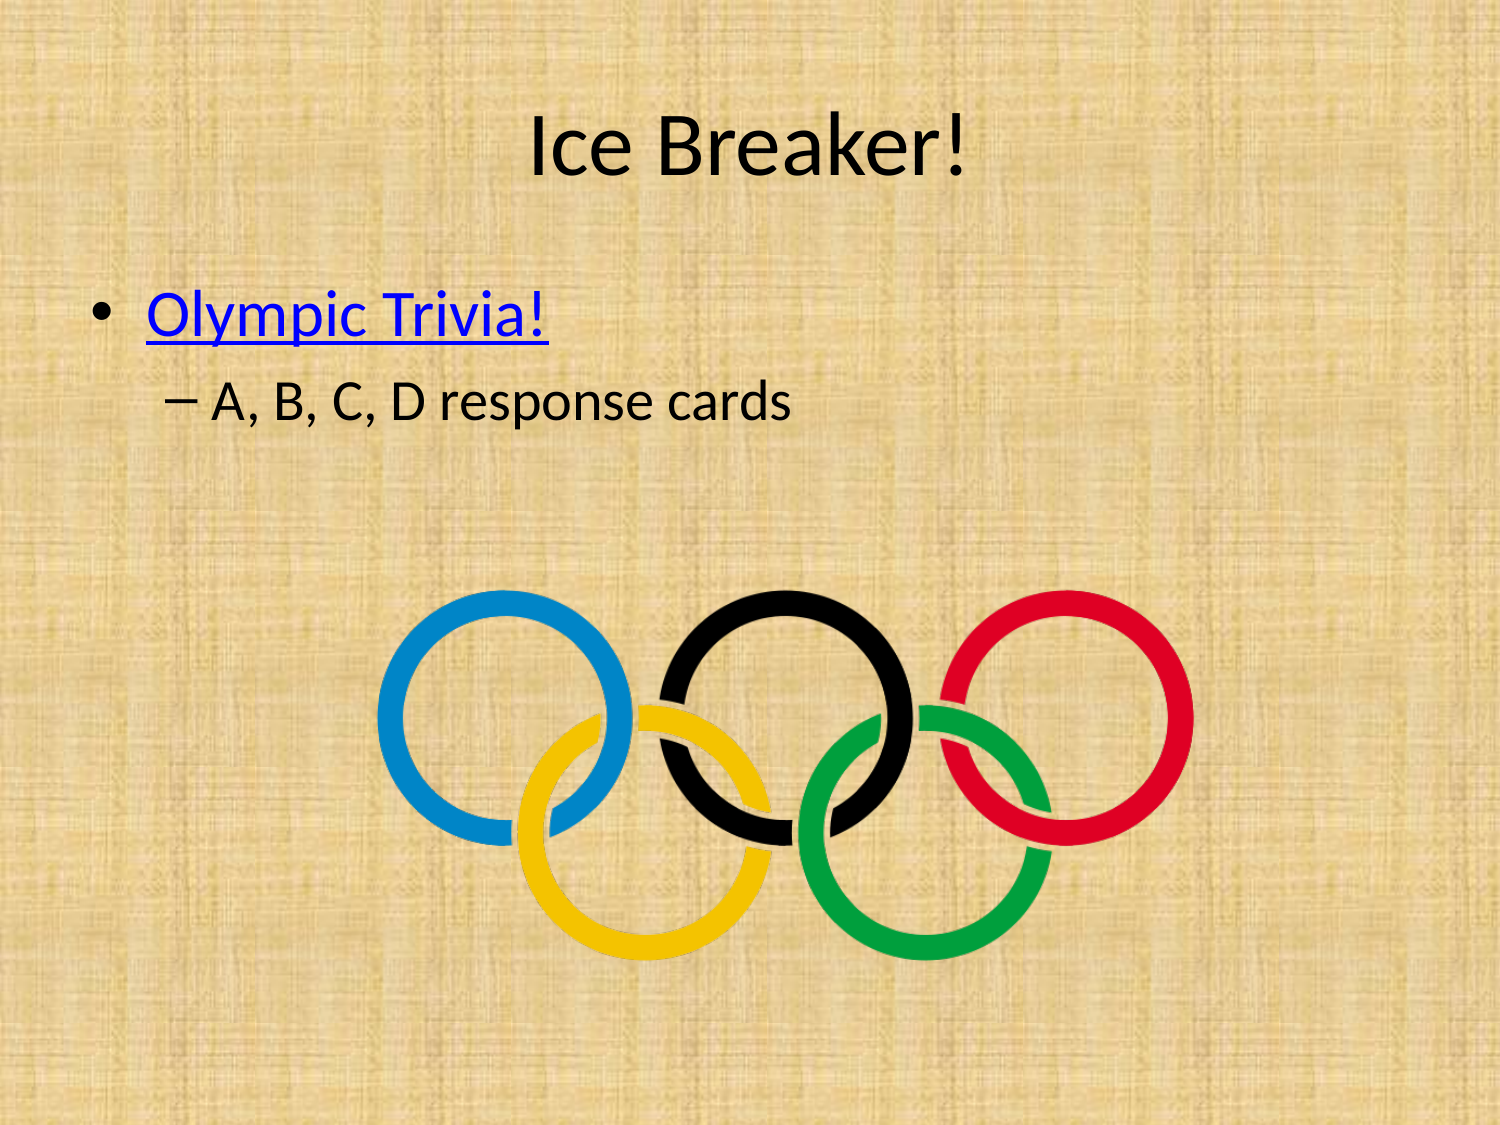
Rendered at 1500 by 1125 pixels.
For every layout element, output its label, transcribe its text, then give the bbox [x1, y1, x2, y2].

title Ice Breaker! [75, 45, 1425, 233]
picture [0, 0, 1500, 1125]
list Olympic Trivia! A, B, C, D response cards [75, 262, 1425, 1005]
